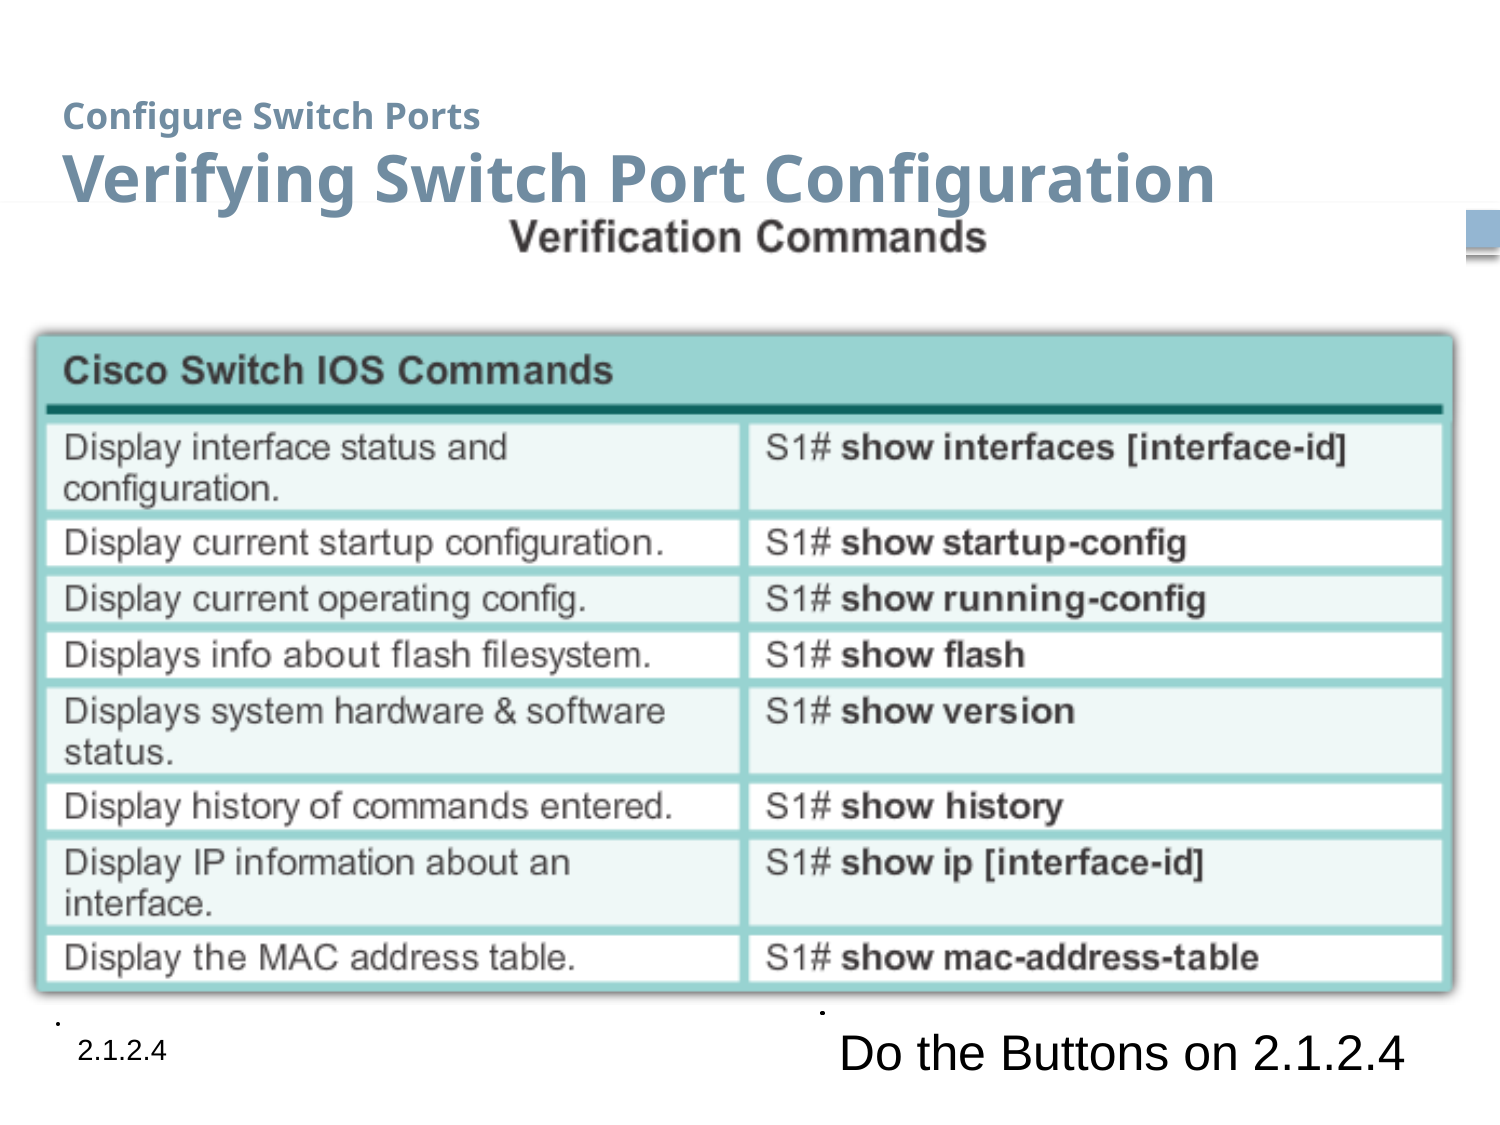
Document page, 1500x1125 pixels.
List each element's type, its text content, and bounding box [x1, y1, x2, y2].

picture [0, 203, 1467, 1005]
title Configure Switch Ports Verifying Switch Port Configuration [47, 85, 1384, 202]
